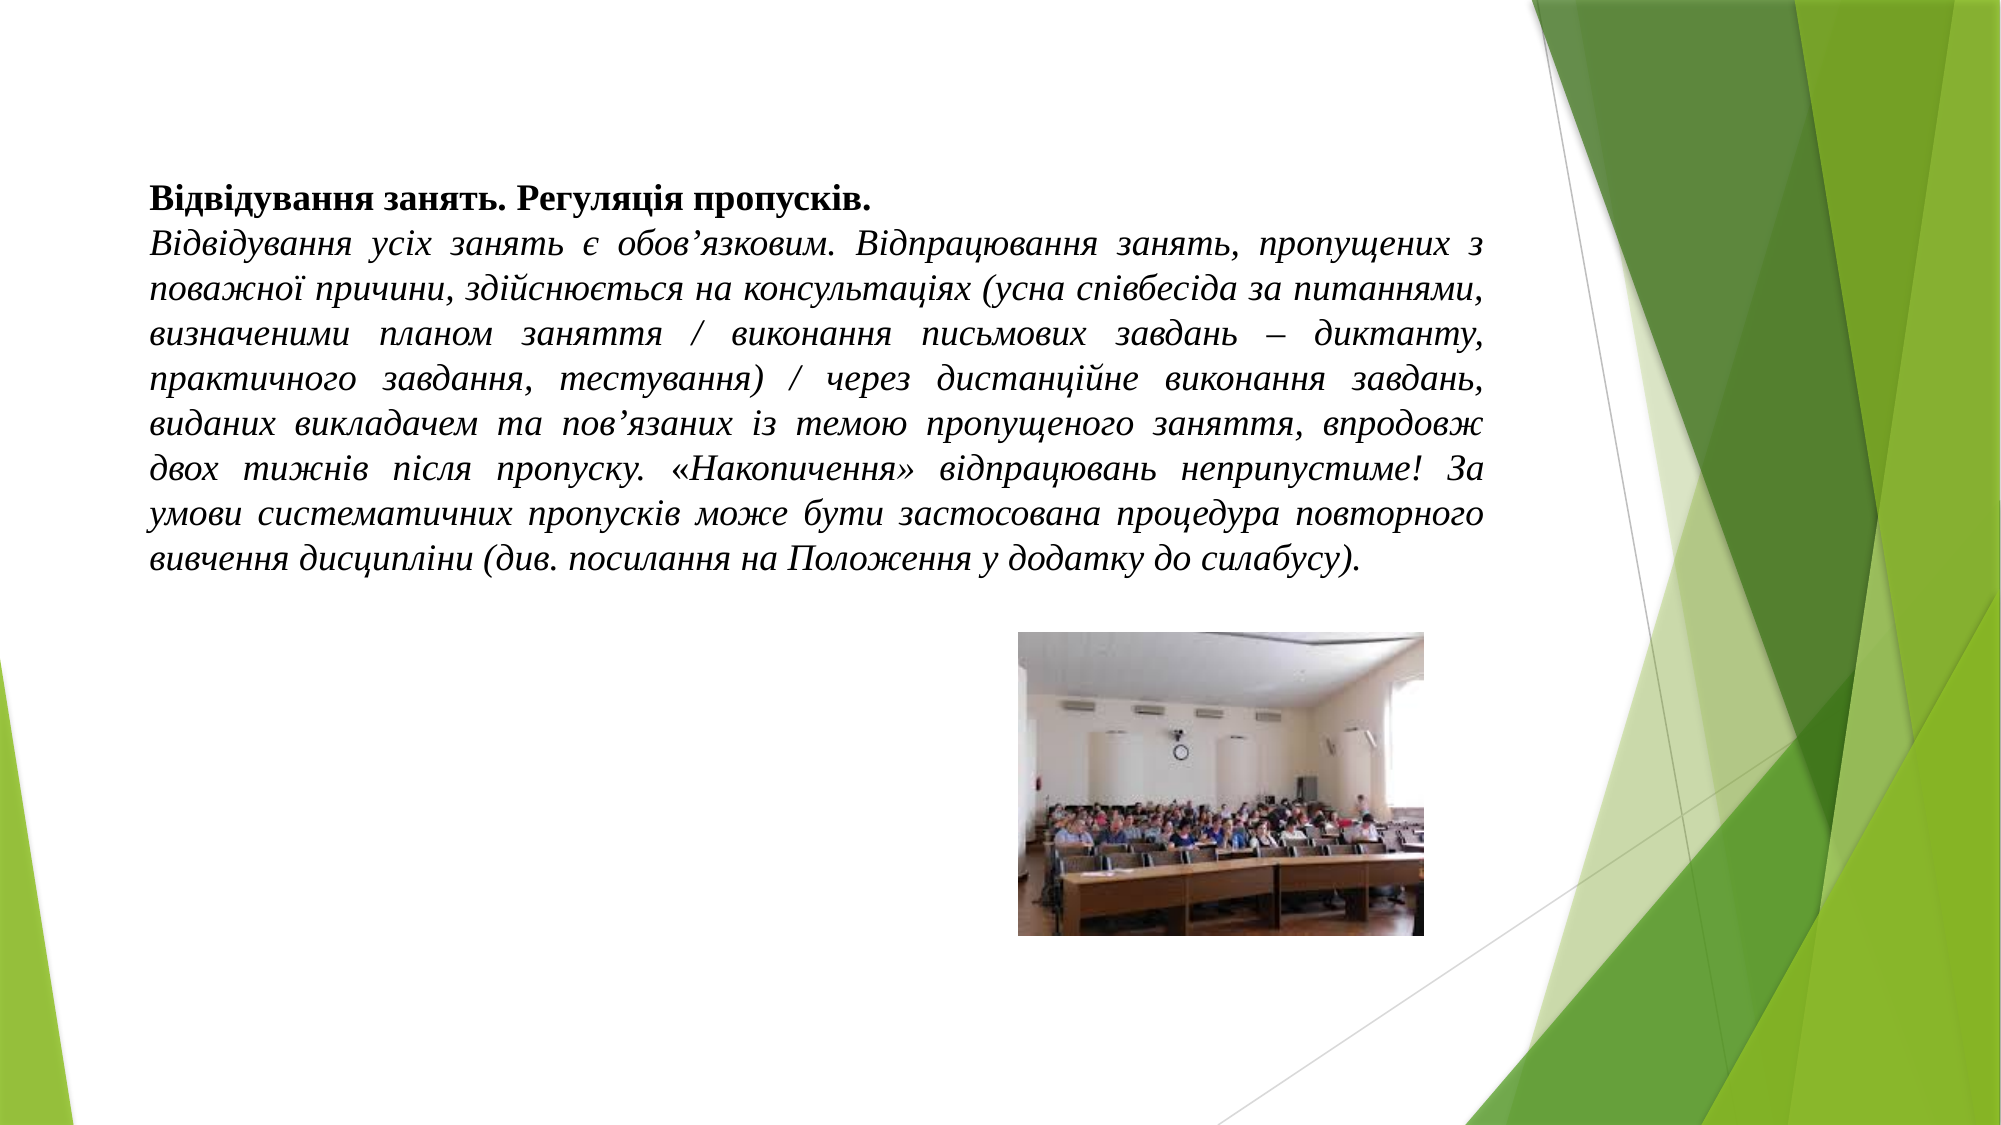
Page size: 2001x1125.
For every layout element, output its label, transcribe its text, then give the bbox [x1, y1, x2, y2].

text_box Відвідування занять. Регуляція пропусків. Відвідування усіх занять є обов’язковим. Відпрацювання занять, пропущених з поважної причини, здійснюється на консультаціях (усна співбесіда за питаннями, визначеними планом заняття / виконання письмових завдань – диктанту, практичного завдання, тестування) / через дистанційне виконання завдань, виданих викладачем та пов’язаних із темою пропущеного заняття, впродовж двох тижнів після пропуску. «Накопичення» відпрацювань неприпустиме! За умови систематичних пропусків може бути застосована процедура повторного вивчення дисципліни (див. посилання на Положення у додатку до силабусу). [134, 165, 1500, 586]
picture [1018, 631, 1424, 936]
